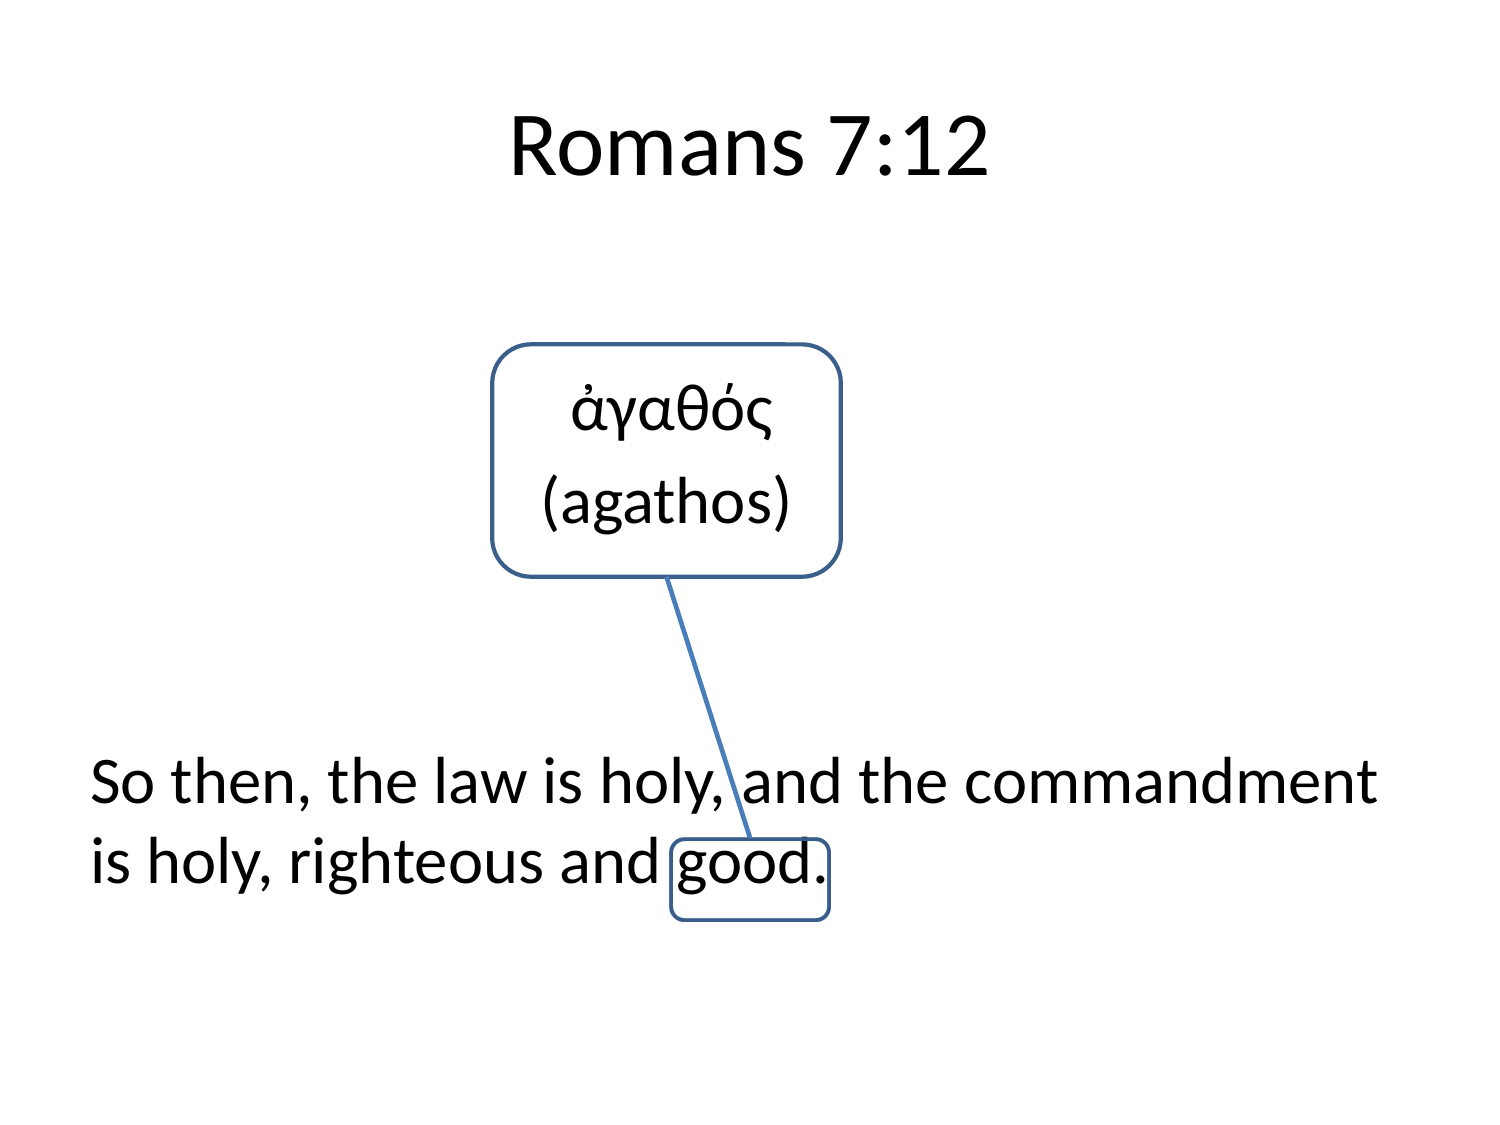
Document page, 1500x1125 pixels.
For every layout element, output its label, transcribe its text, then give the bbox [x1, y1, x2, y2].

list ἀγαθός (agathos) So then, the law is holy, and the commandment is holy, righteous and good. [75, 262, 1425, 1005]
title Romans 7:12 [75, 45, 1425, 233]
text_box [666, 576, 751, 838]
picture [668, 837, 832, 922]
text_box [490, 342, 843, 579]
